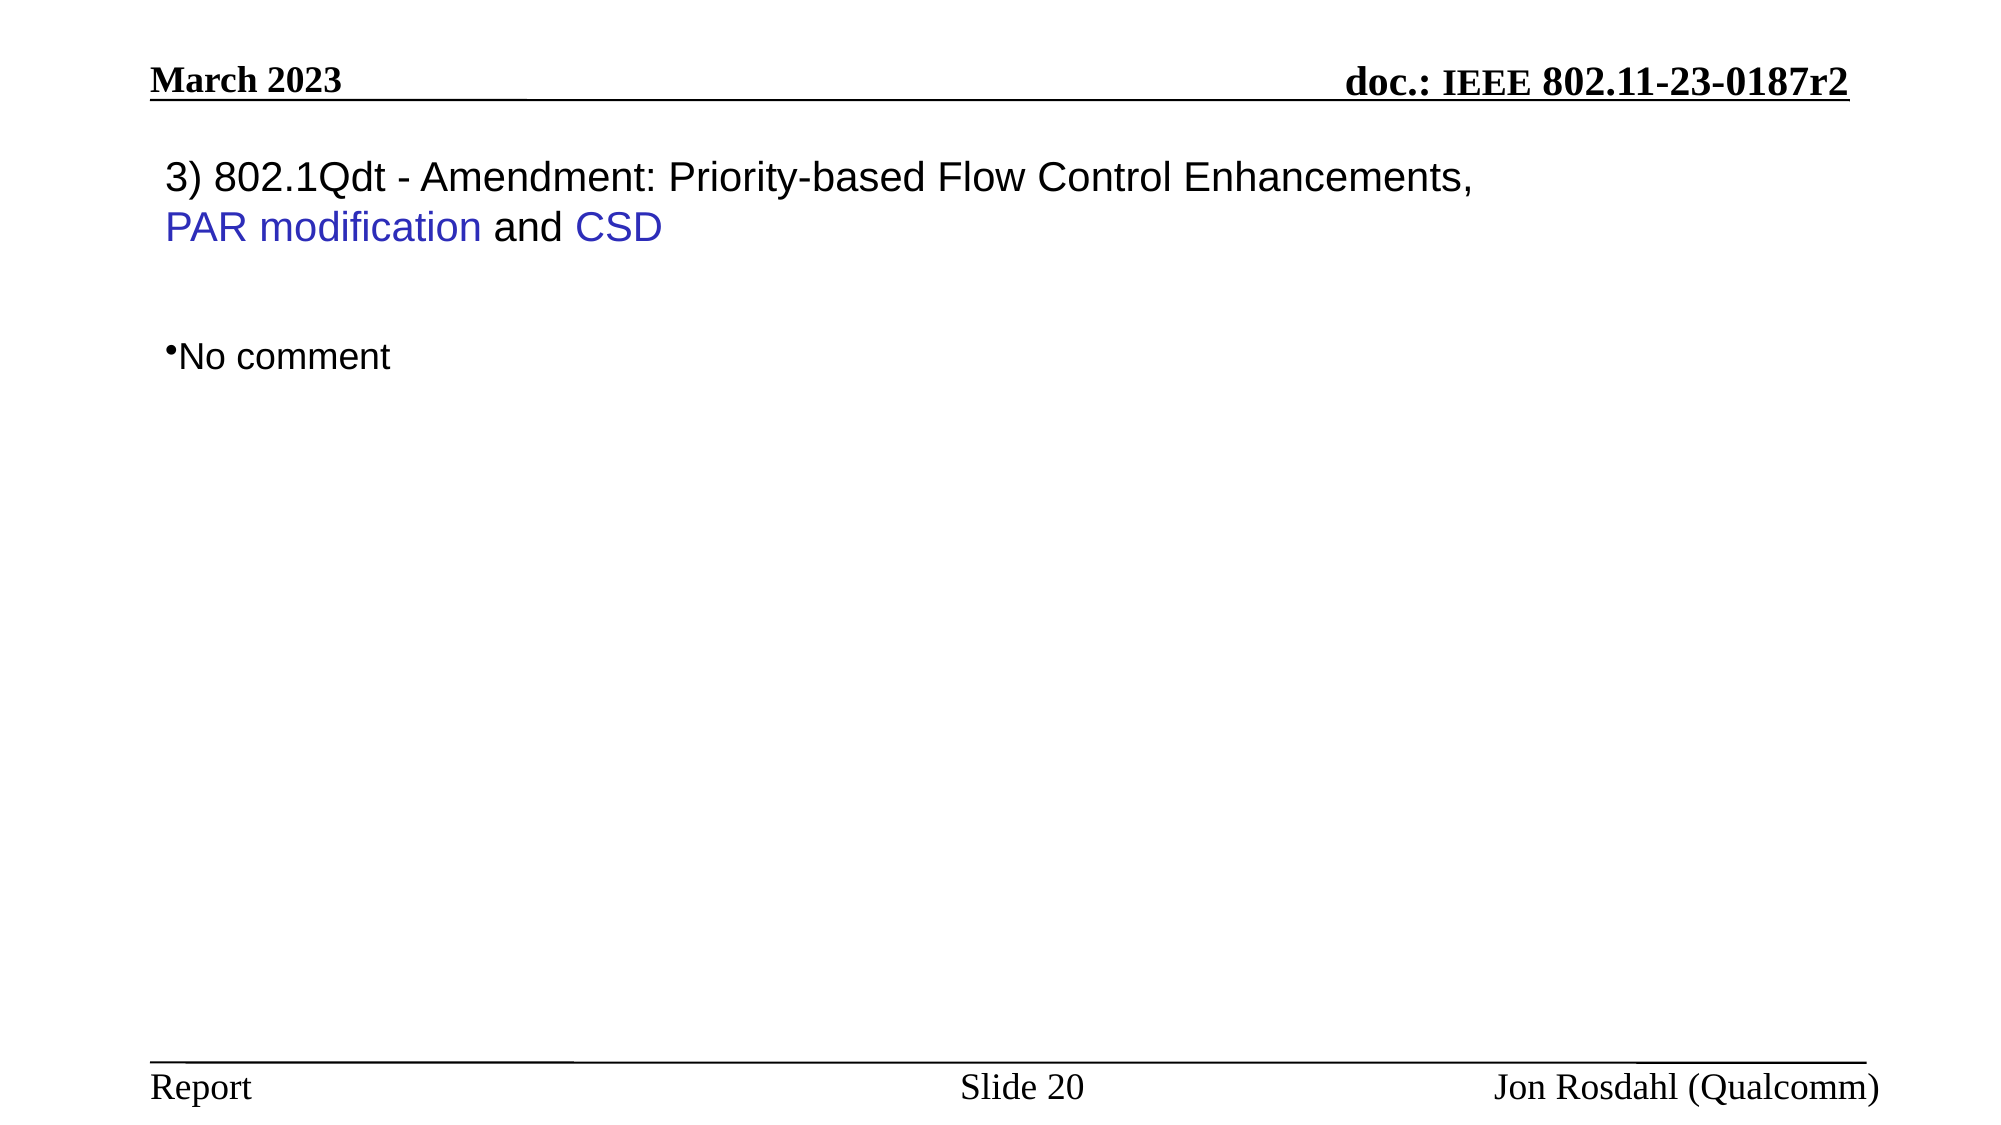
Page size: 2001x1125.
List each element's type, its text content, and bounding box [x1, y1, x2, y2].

footer Jon Rosdahl (Qualcomm) [1436, 1061, 1881, 1108]
list No comment [149, 324, 1850, 1000]
slide_number Slide 20 [950, 1061, 1095, 1125]
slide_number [149, 49, 431, 100]
title 3) 802.1Qdt - Amendment: Priority-based Flow Control Enhancements, PAR modification and CSD [149, 112, 1850, 288]
